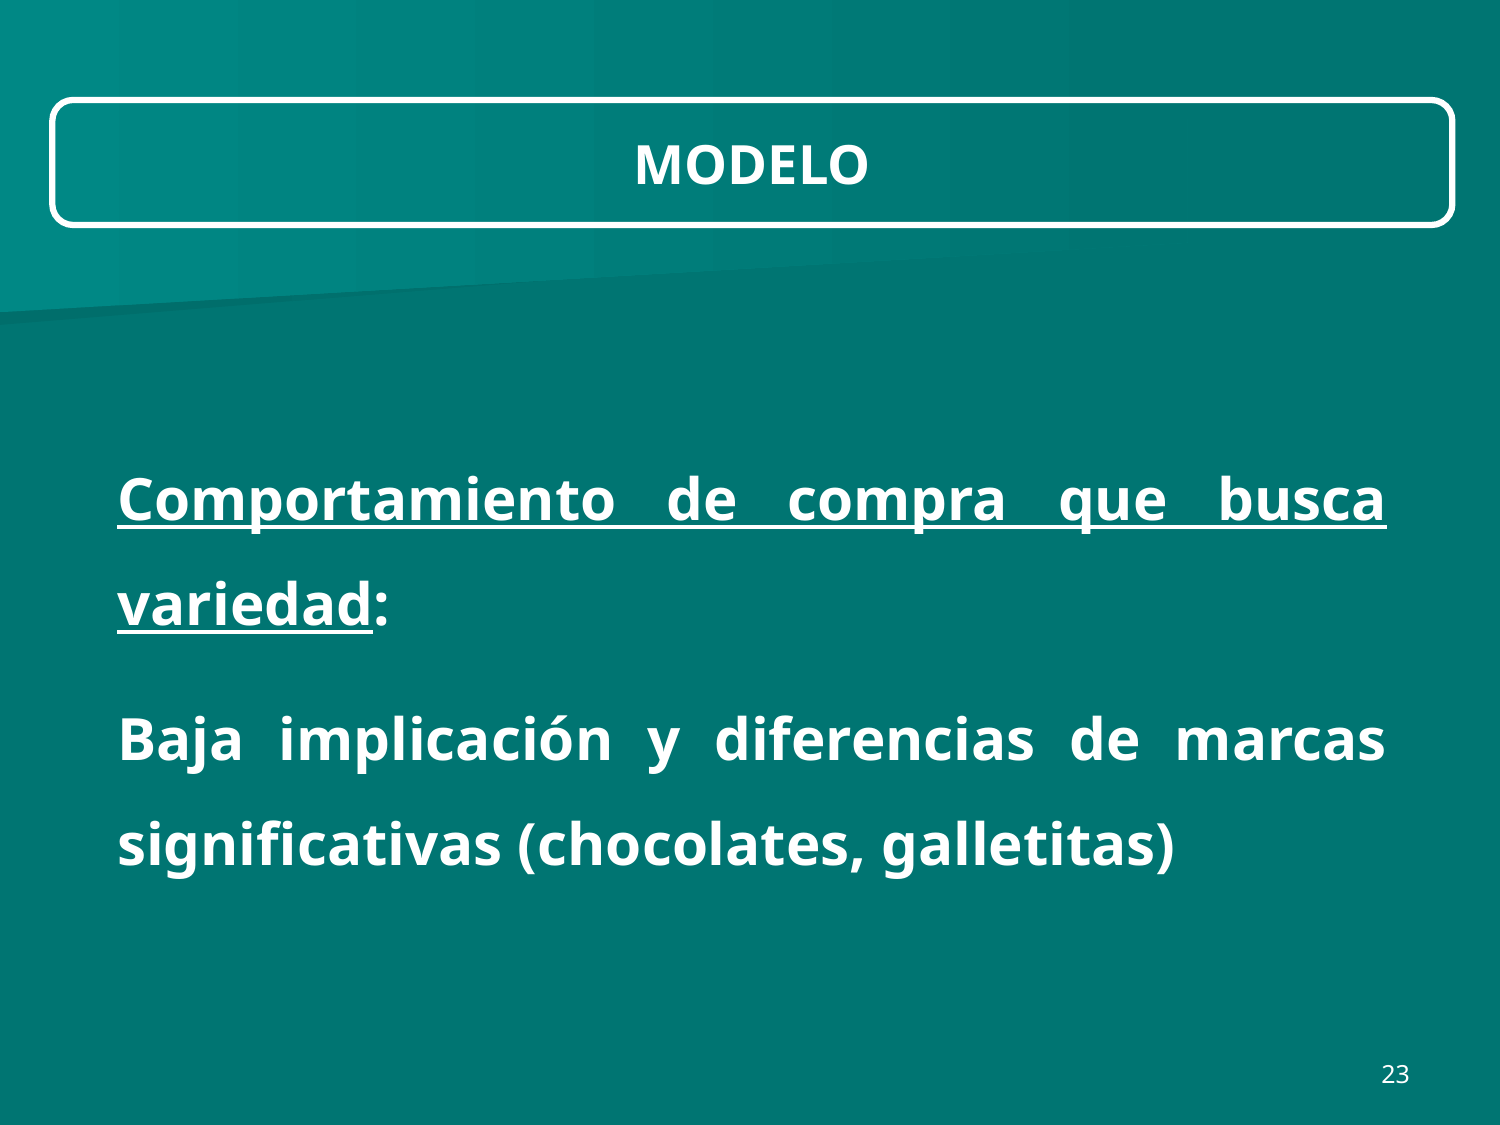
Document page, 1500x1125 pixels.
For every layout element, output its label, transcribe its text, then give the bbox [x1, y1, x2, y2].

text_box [52, 99, 1453, 887]
slide_number 23 [1074, 1024, 1426, 1101]
